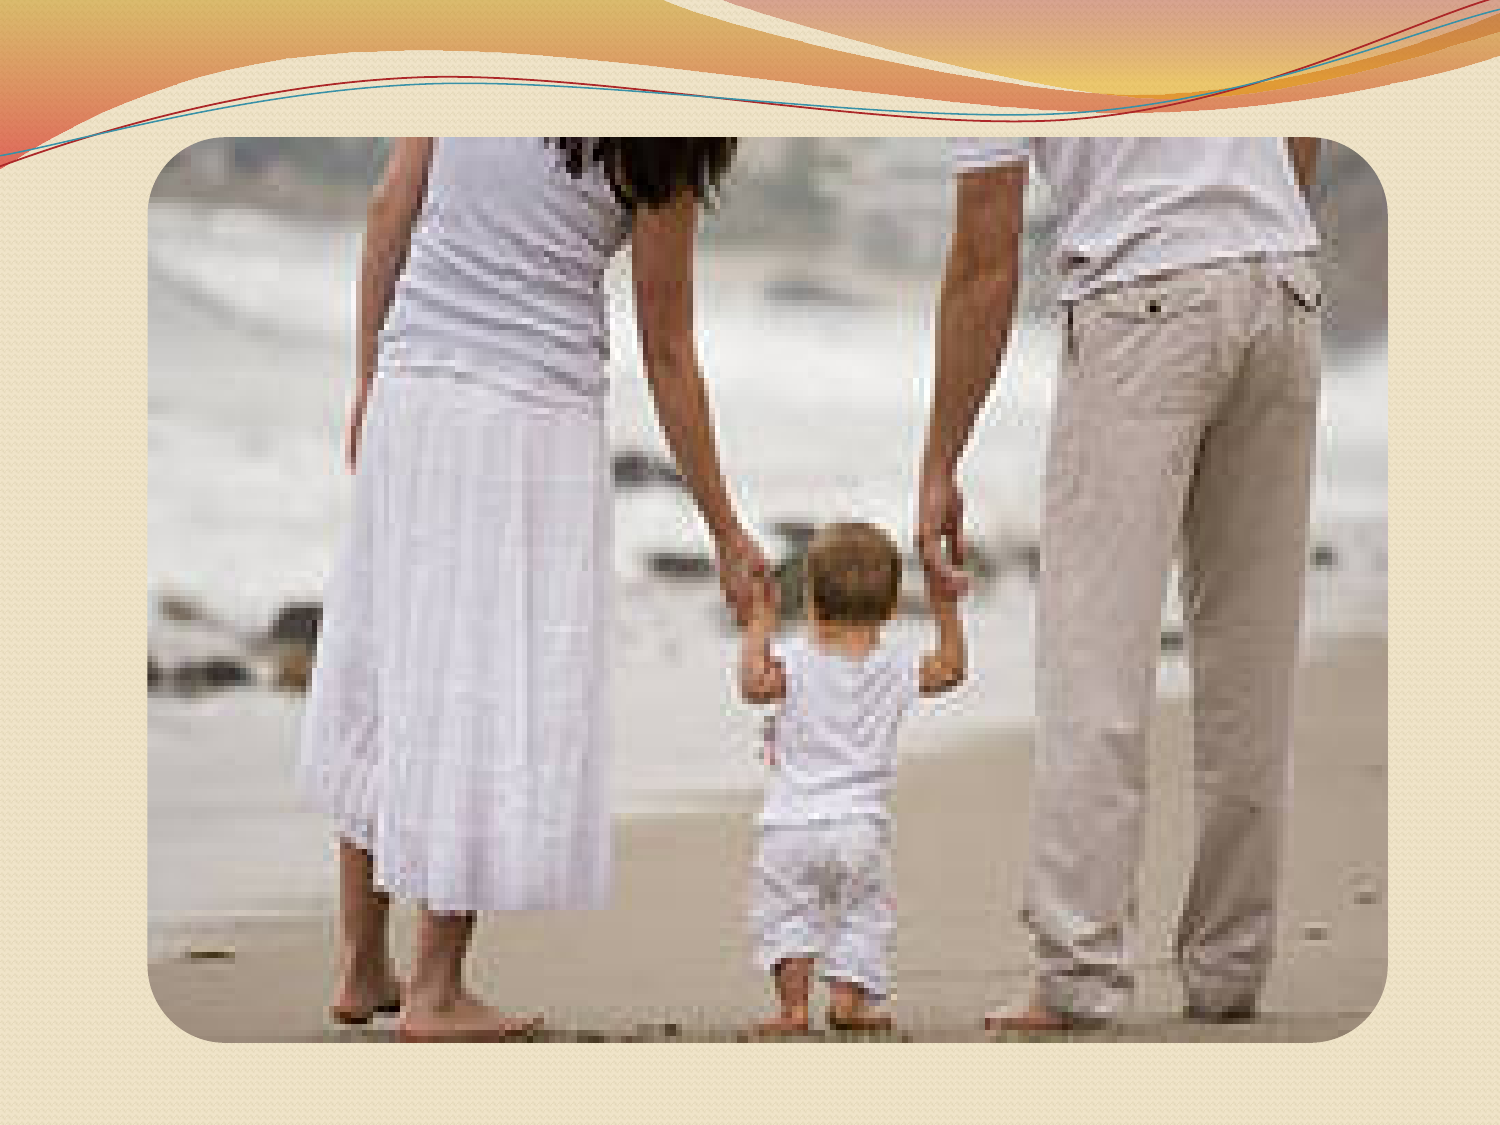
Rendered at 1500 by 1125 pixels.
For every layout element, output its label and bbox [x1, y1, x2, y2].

picture [147, 136, 1389, 1044]
